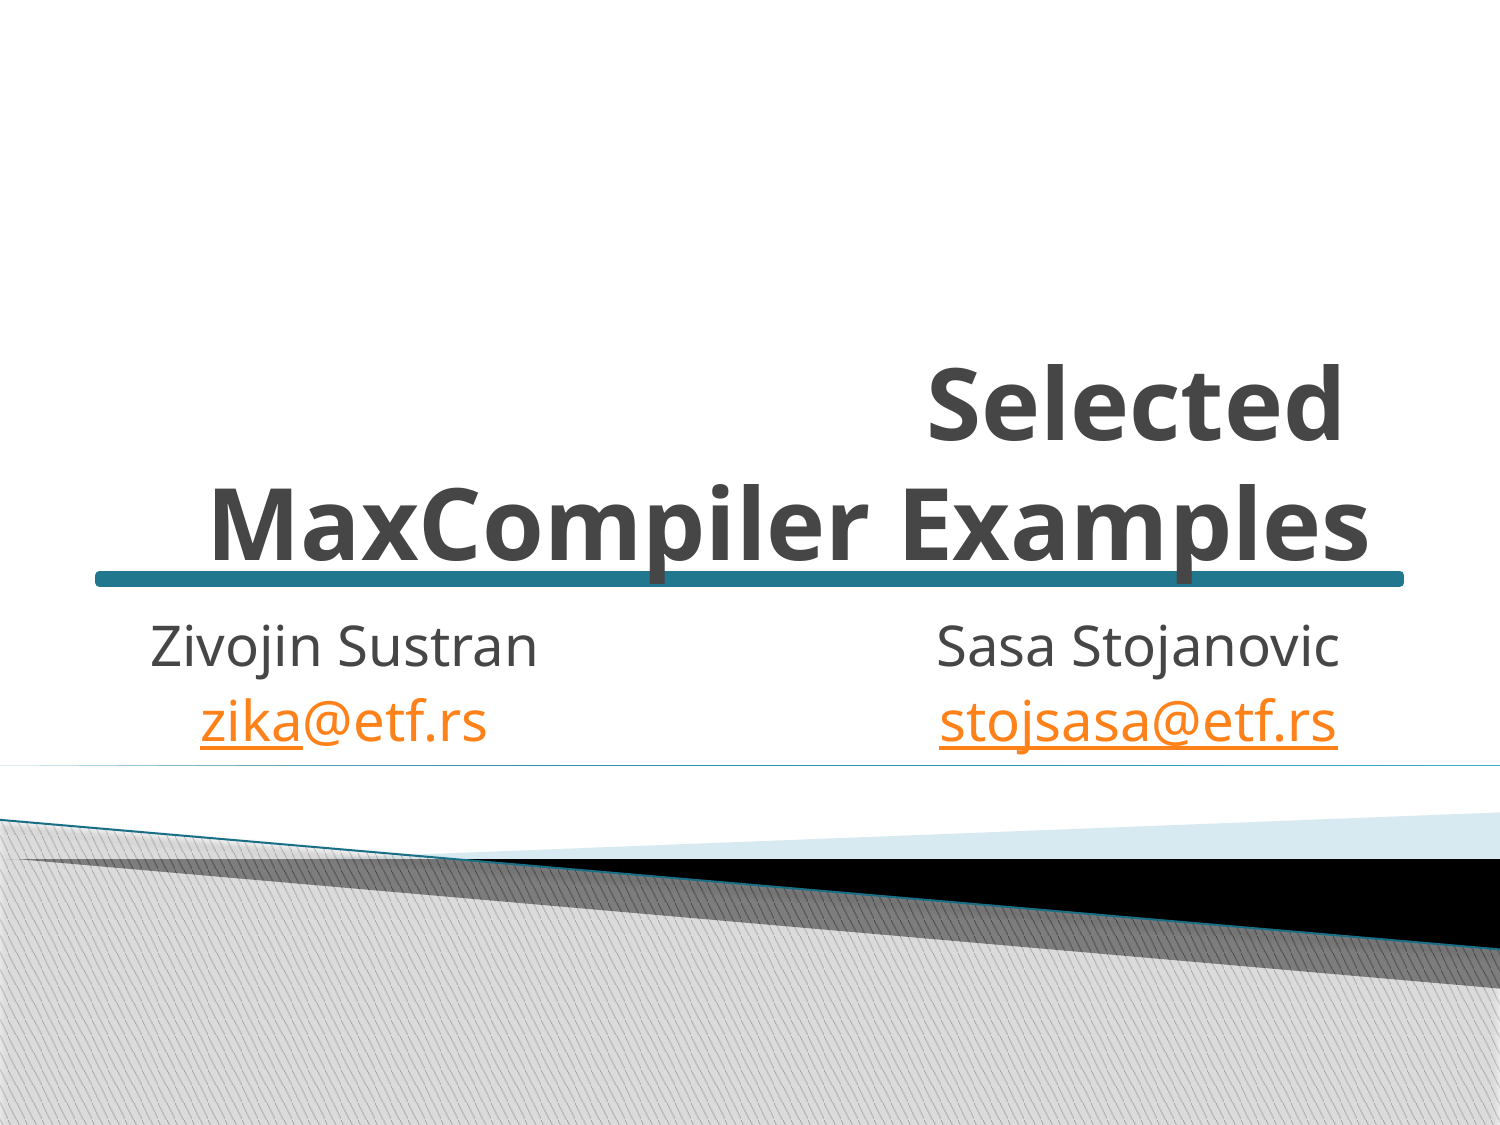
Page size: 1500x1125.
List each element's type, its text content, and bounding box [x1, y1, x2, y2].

subtitle Sasa Stojanovic stojsasa@etf.rs [900, 602, 1388, 835]
title Selected MaxCompiler Examples [112, 287, 1388, 588]
picture [5, 859, 1500, 989]
text_box Zivojin Sustran zika@etf.rs [124, 602, 575, 835]
